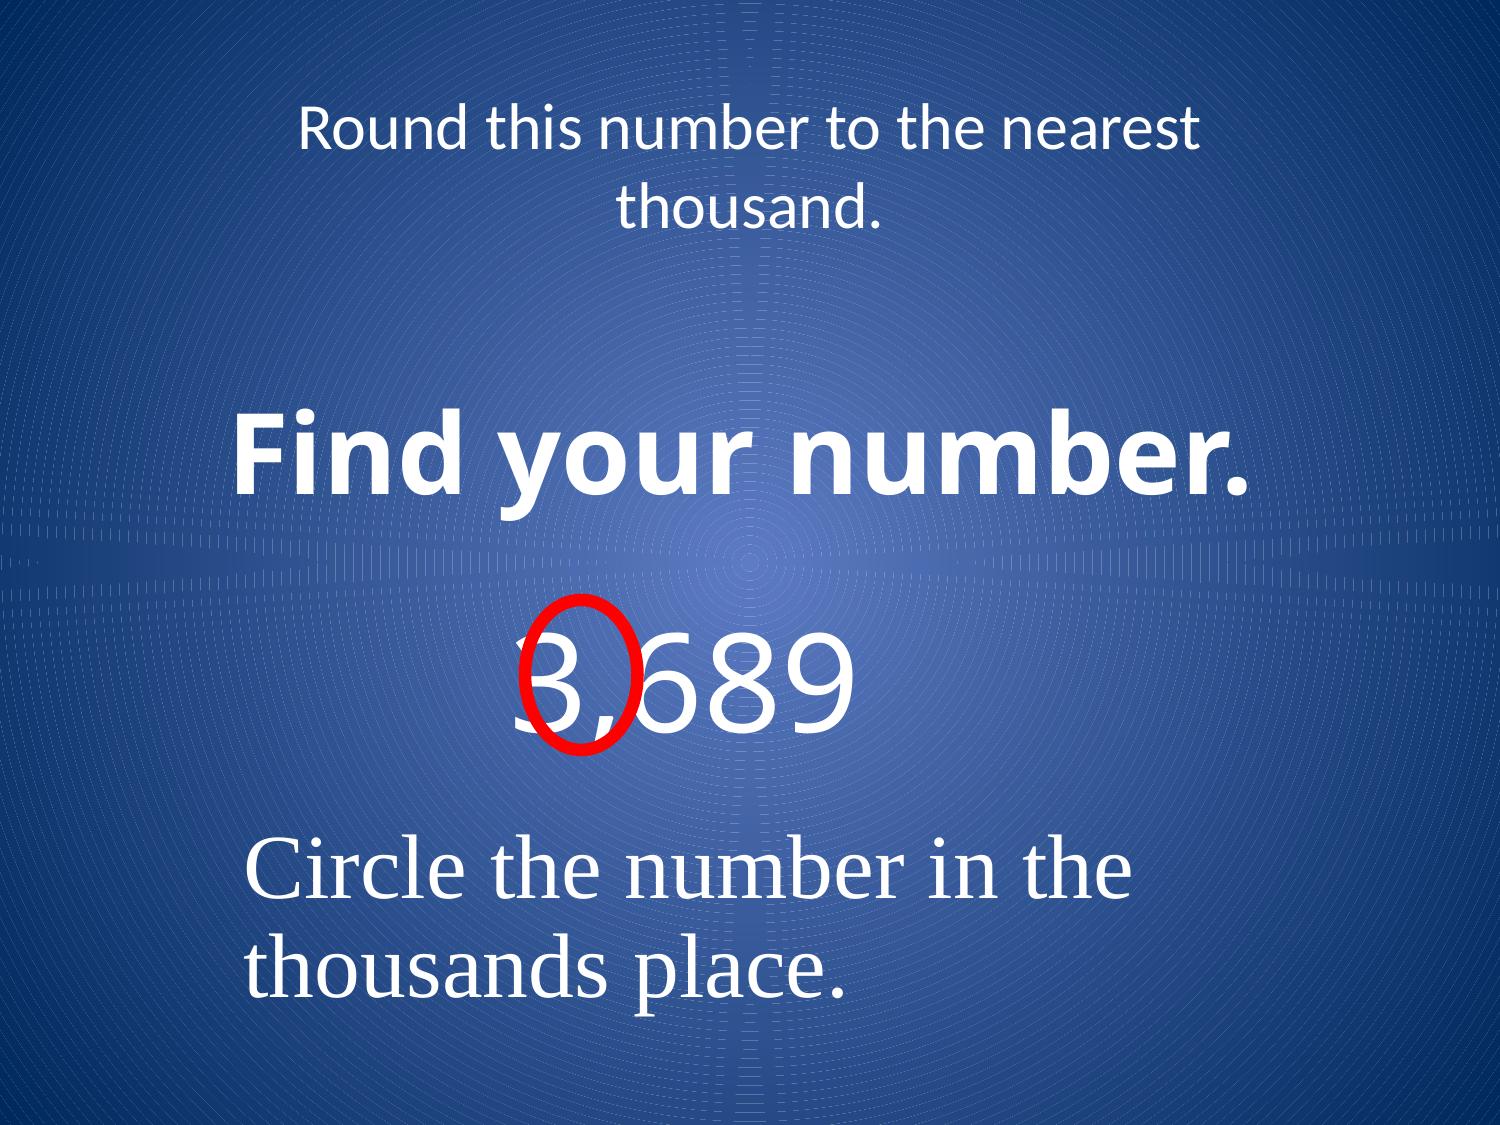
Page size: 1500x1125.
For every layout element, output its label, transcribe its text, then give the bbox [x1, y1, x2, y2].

title Round this number to the nearest thousand. [0, 75, 1500, 250]
text_box Circle the number in the thousands place. [228, 812, 1152, 1025]
text_box 3,689 [387, 587, 1125, 768]
text_box Find your number. [212, 374, 1288, 585]
text_box [525, 599, 638, 750]
